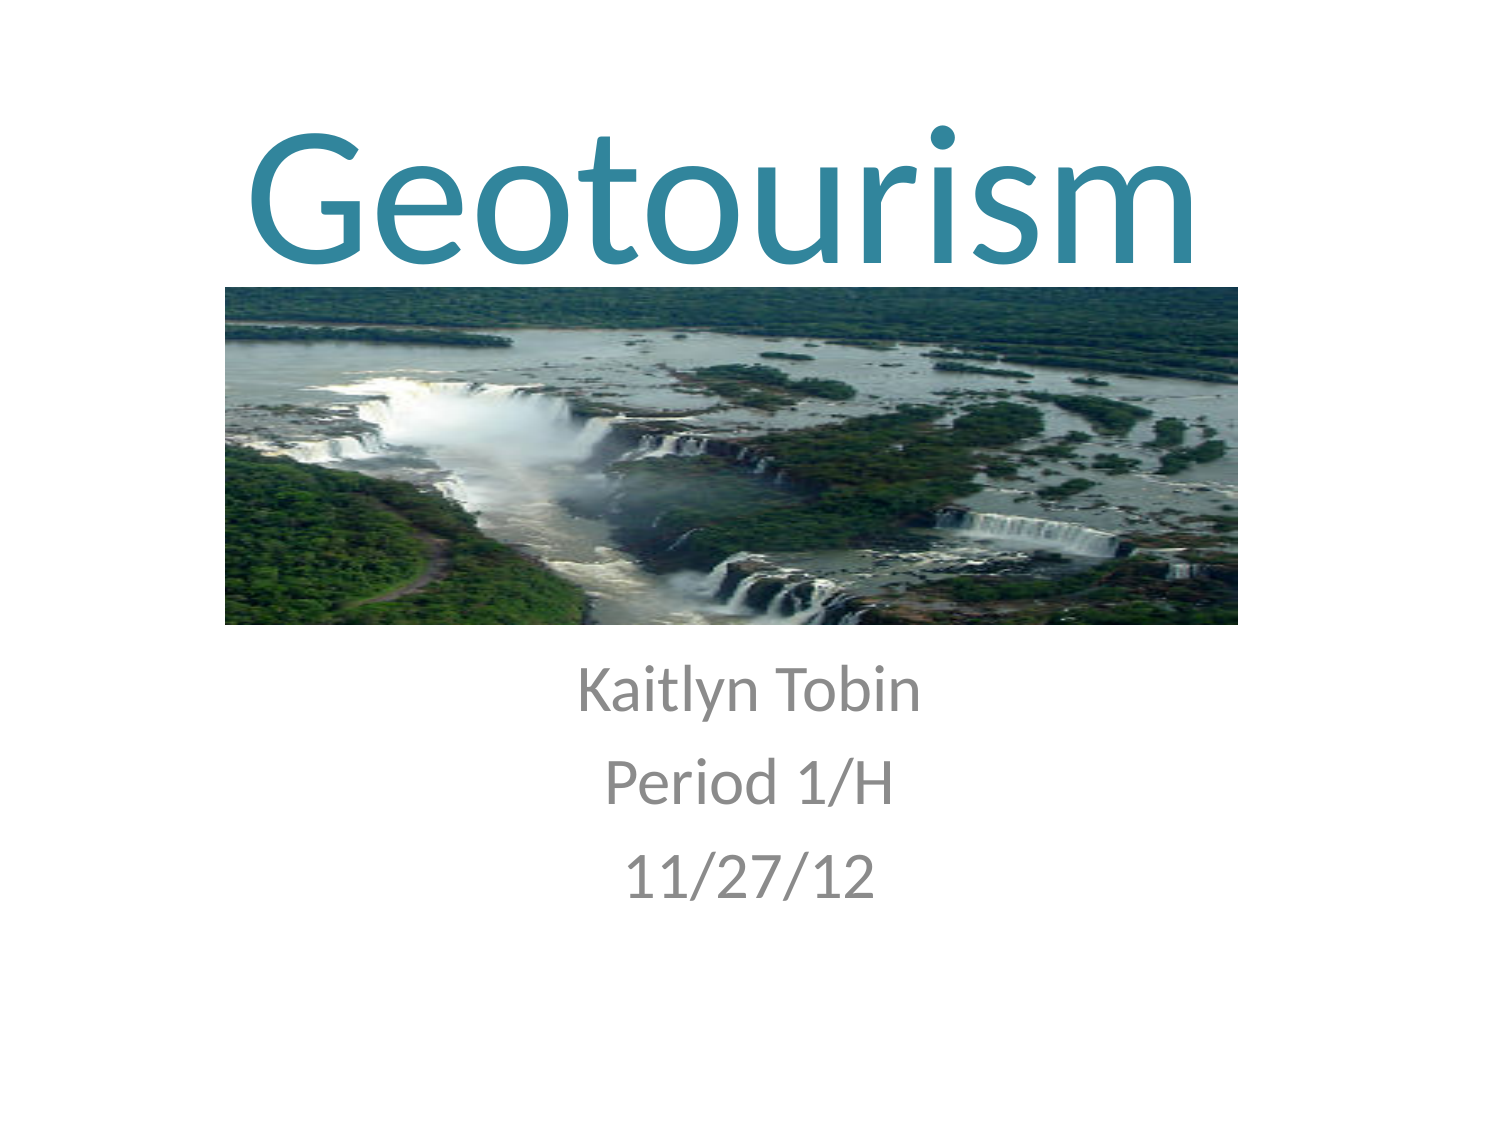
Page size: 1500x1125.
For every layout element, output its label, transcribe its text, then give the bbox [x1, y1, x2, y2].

subtitle Kaitlyn Tobin Period 1/H 11/27/12 [225, 637, 1275, 925]
picture [224, 287, 1238, 626]
title Geotourism [87, 62, 1363, 304]
